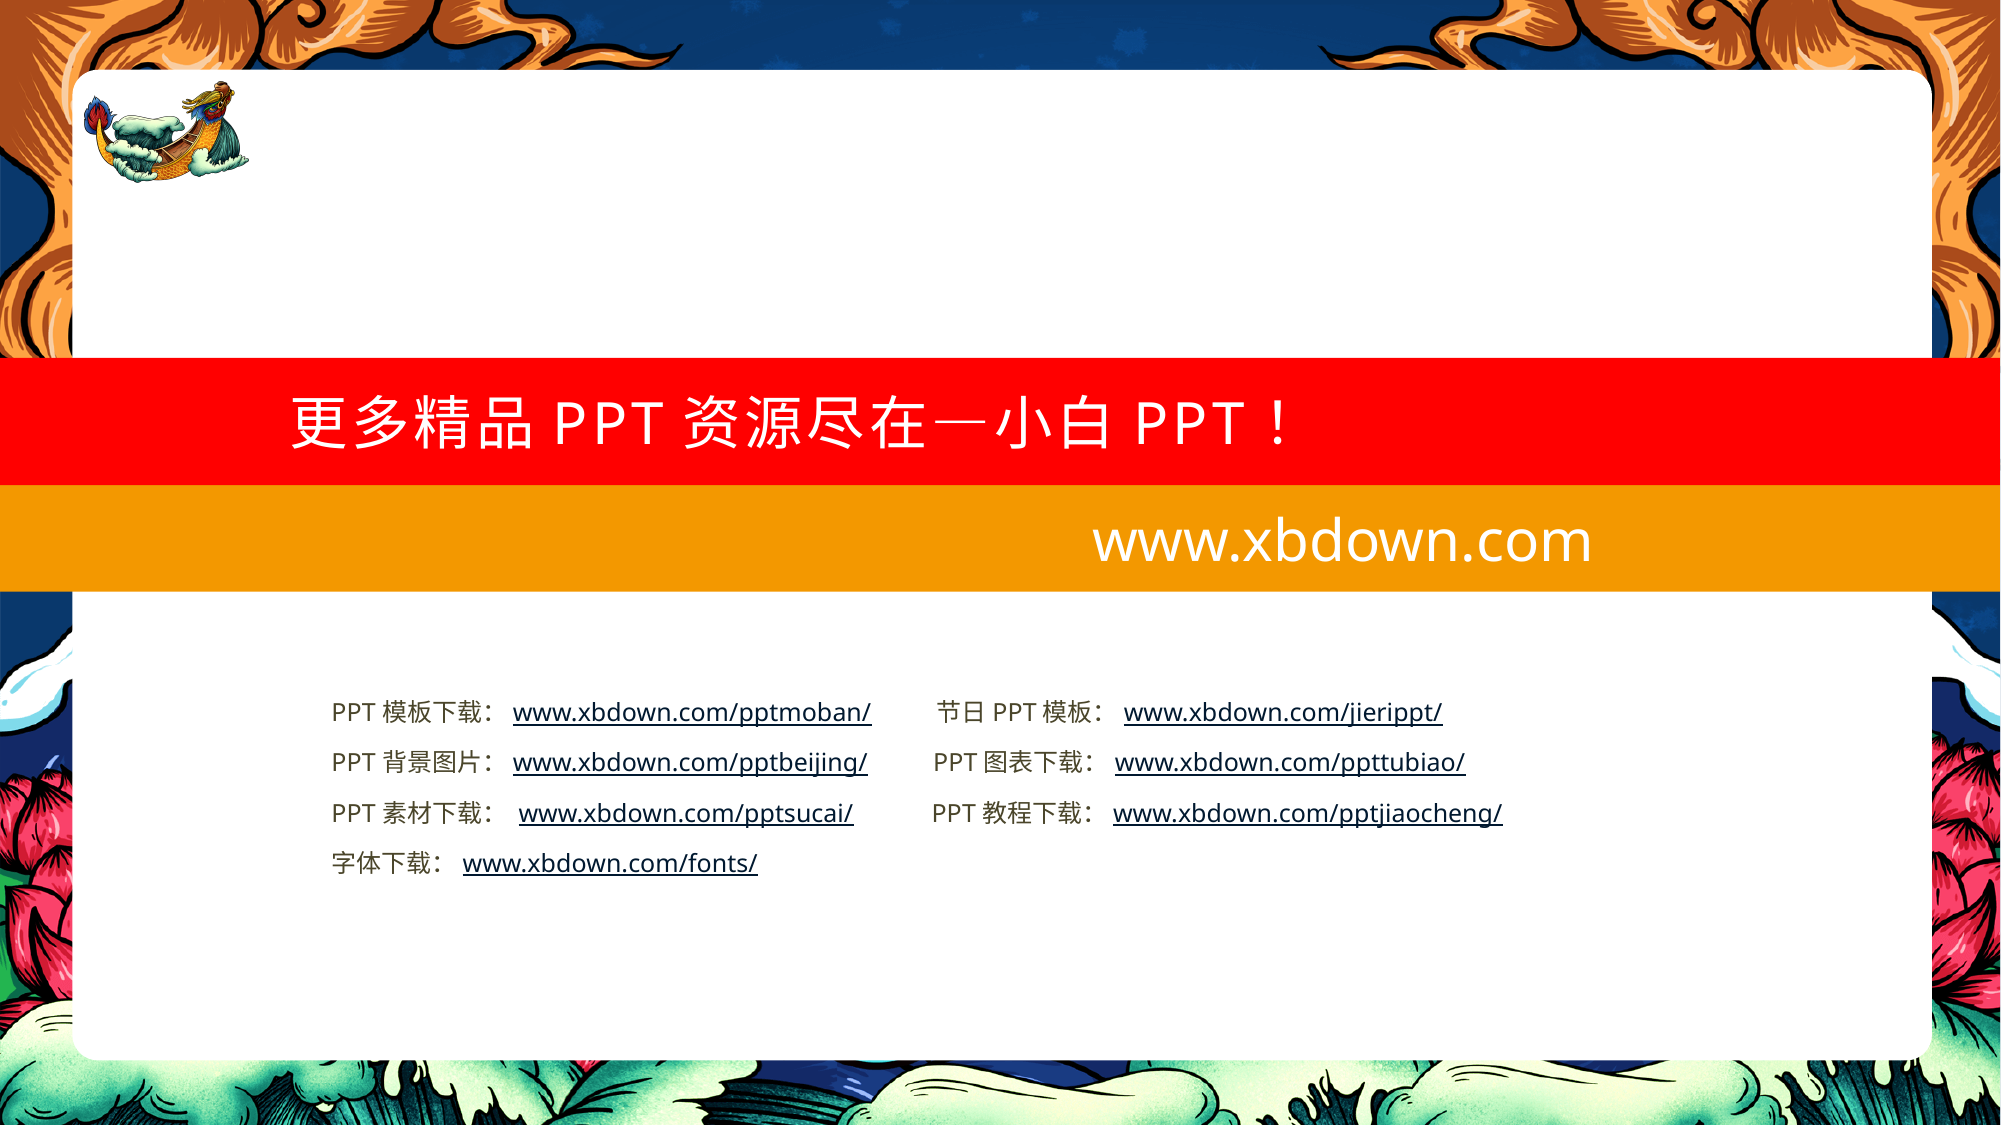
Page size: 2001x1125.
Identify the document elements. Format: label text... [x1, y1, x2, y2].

text_box PPT模板下载：www.xbdown.com/pptmoban/ 节日PPT模板：www.xbdown.com/jierippt/ PPT背景图片：www.xbdown.com/pptbeijing/ PPT图表下载：www.xbdown.com/ppttubiao/ PPT素材下载： www.xbdown.com/pptsucai/ PPT教程下载：www.xbdown.com/pptjiaocheng/ 字体下载：www.xbdown.com/fonts/ [316, 642, 1688, 920]
text_box www.xbdown.com [0, 486, 2000, 593]
picture [84, 81, 249, 183]
text_box 更多精品PPT资源尽在—小白PPT！ [0, 357, 2000, 486]
picture [1804, 1117, 1815, 1125]
picture [0, 0, 2001, 1125]
picture [313, 1119, 321, 1125]
